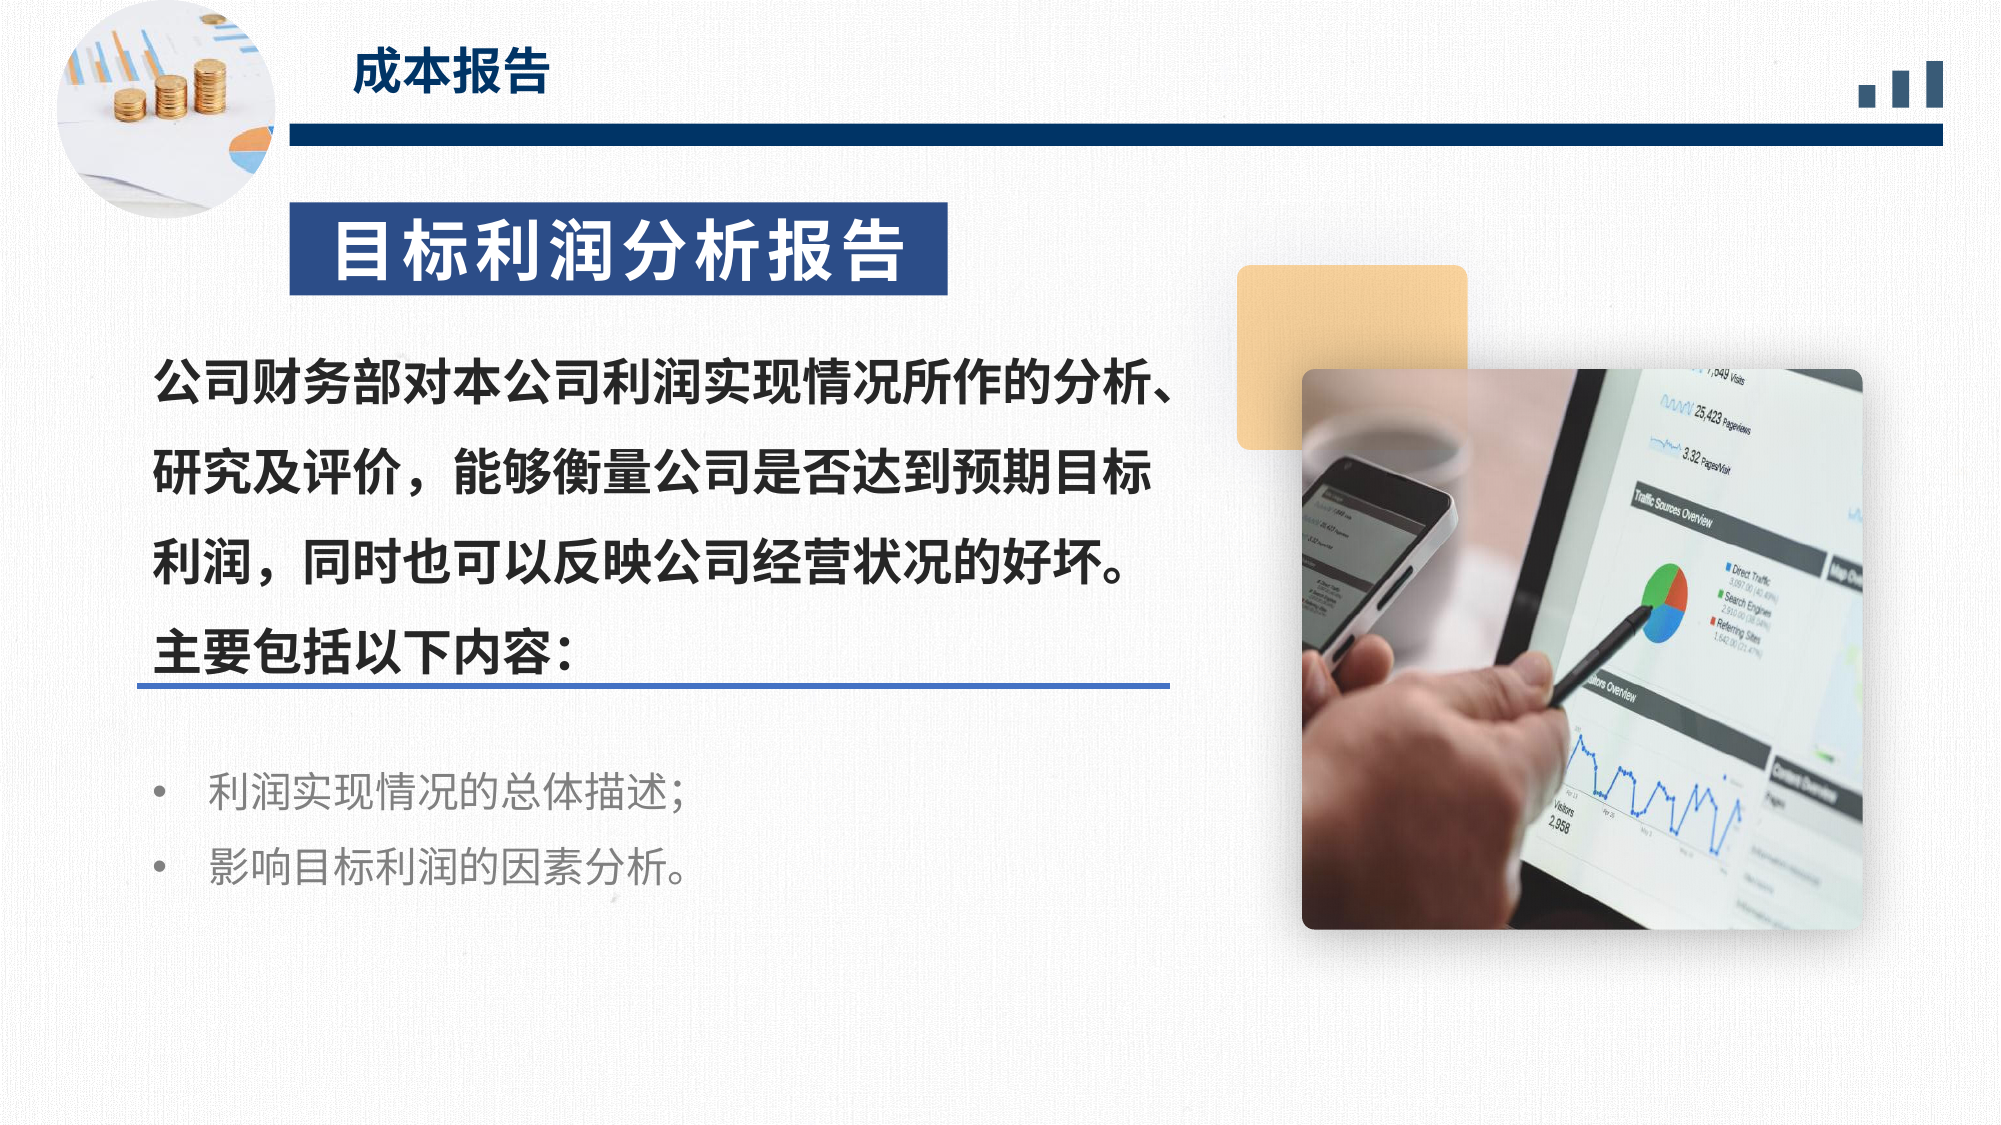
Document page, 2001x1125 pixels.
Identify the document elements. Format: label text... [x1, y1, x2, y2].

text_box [1858, 60, 1944, 108]
text_box 利润实现情况的总体描述； 影响目标利润的因素分析。 [137, 733, 925, 974]
text_box 公司财务部对本公司利润实现情况所作的分析、研究及评价，能够衡量公司是否达到预期目标利润，同时也可以反映公司经营状况的好坏。主要包括以下内容： [137, 313, 1170, 683]
picture [0, 0, 2001, 1125]
text_box [289, 123, 1944, 147]
text_box [1301, 368, 1864, 931]
text_box 目标利润分析报告 [289, 201, 949, 296]
text_box [55, 0, 277, 220]
text_box 成本报告 [337, 31, 568, 107]
text_box [1235, 264, 1469, 451]
